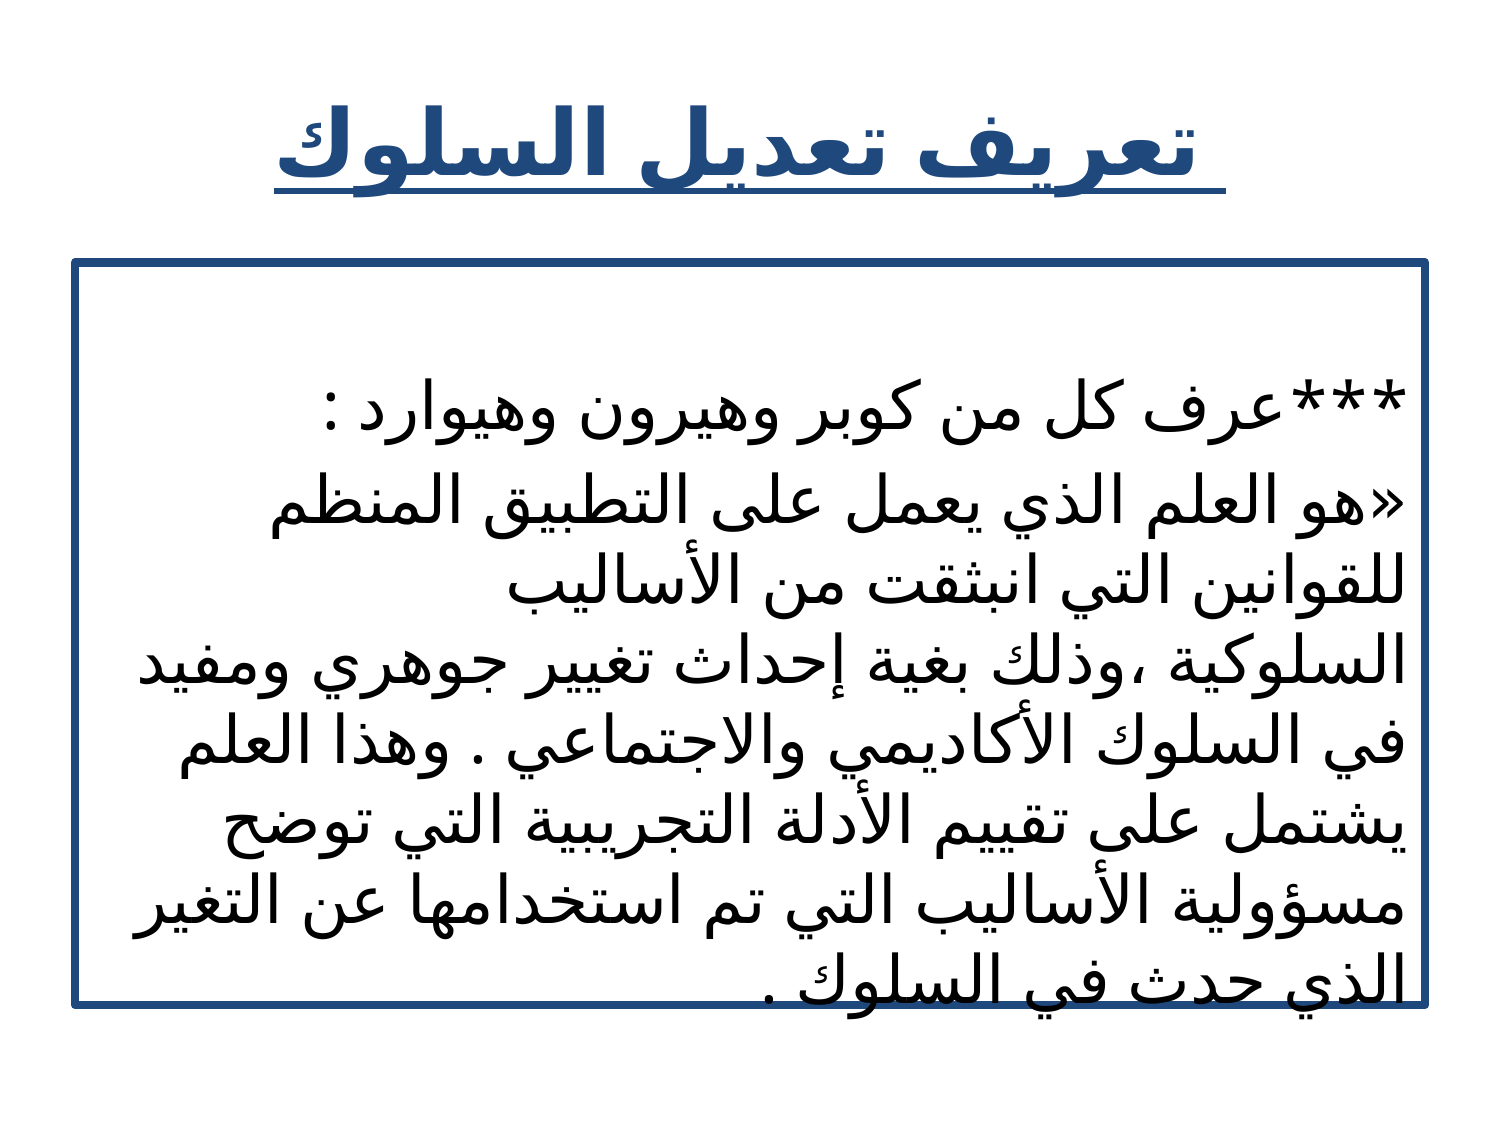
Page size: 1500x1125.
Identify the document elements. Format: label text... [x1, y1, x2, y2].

title تعريف تعديل السلوك [75, 45, 1425, 233]
list ***عرف كل من كوبر وهيرون وهيوارد : «هو العلم الذي يعمل على التطبيق المنظم للقوانين التي انبثقت من الأساليب السلوكية ،وذلك بغية إحداث تغيير جوهري ومفيد في السلوك الأكاديمي والاجتماعي . وهذا العلم يشتمل على تقييم الأدلة التجريبية التي توضح مسؤولية الأساليب التي تم استخدامها عن التغير الذي حدث في السلوك . [75, 262, 1425, 1005]
